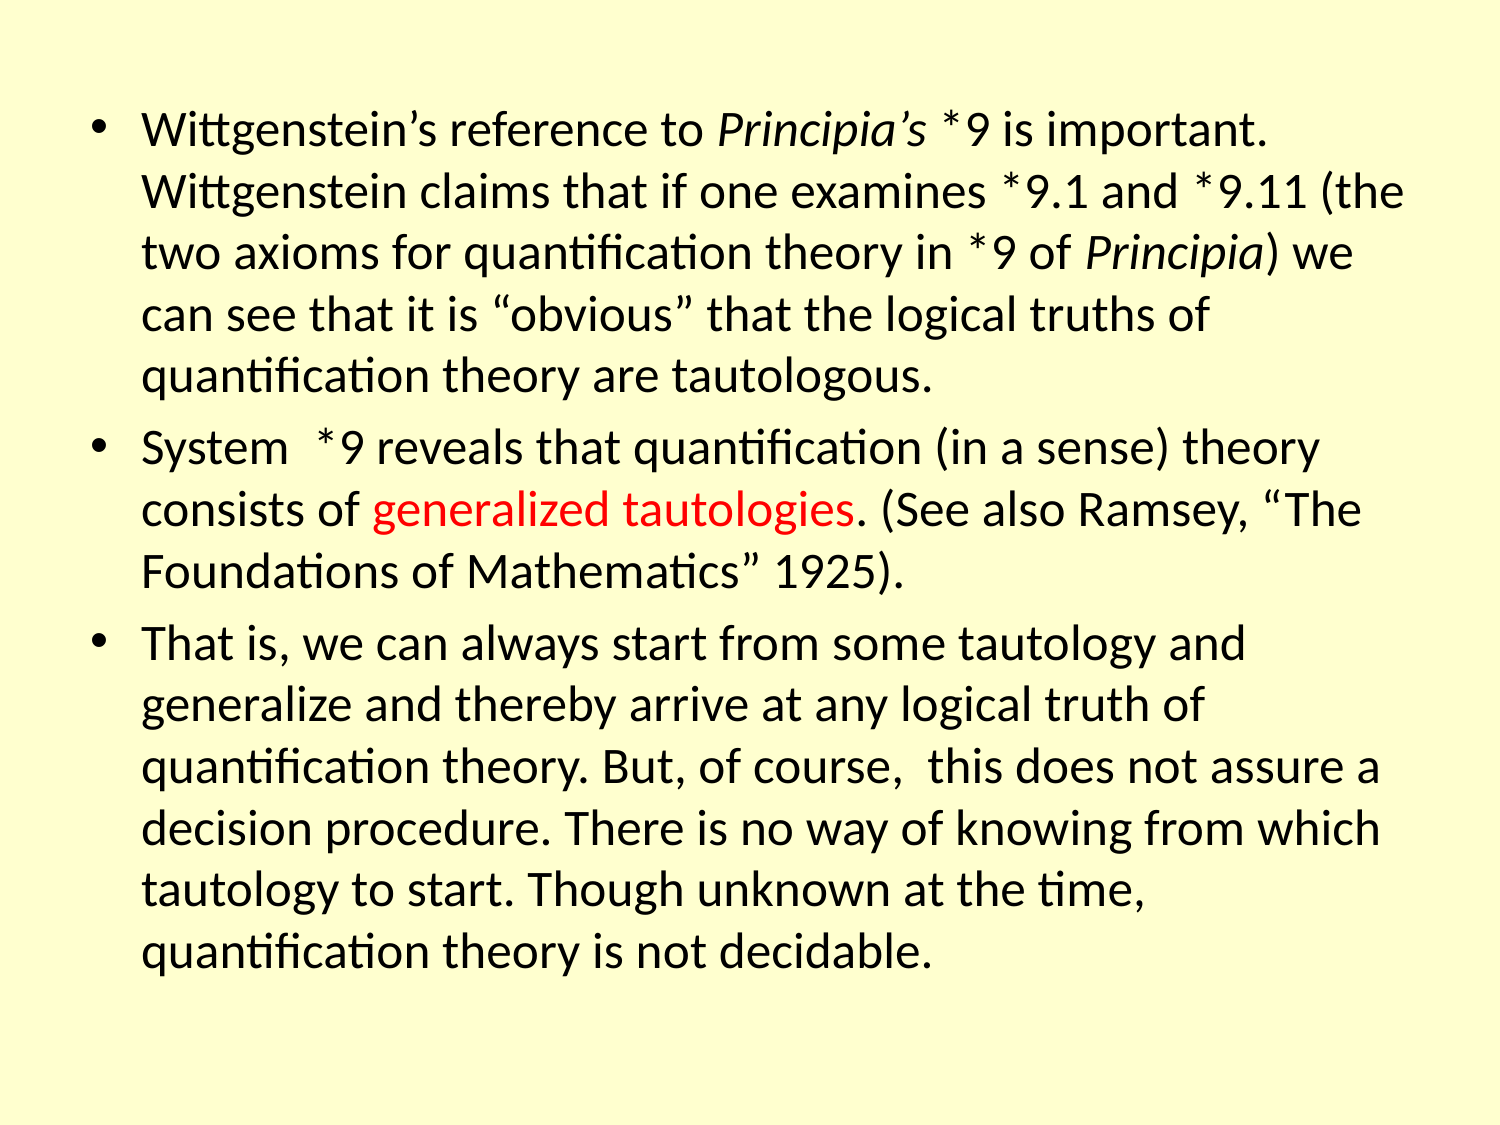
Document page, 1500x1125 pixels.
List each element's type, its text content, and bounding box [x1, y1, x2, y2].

list Wittgenstein’s reference to Principia’s *9 is important. Wittgenstein claims that if one examines *9.1 and *9.11 (the two axioms for quantification theory in *9 of Principia) we can see that it is “obvious” that the logical truths of quantification theory are tautologous. System *9 reveals that quantification (in a sense) theory consists of generalized tautologies. (See also Ramsey, “The Foundations of Mathematics” 1925). That is, we can always start from some tautology and generalize and thereby arrive at any logical truth of quantification theory. But, of course, this does not assure a decision procedure. There is no way of knowing from which tautology to start. Though unknown at the time, quantification theory is not decidable. [75, 87, 1425, 1005]
